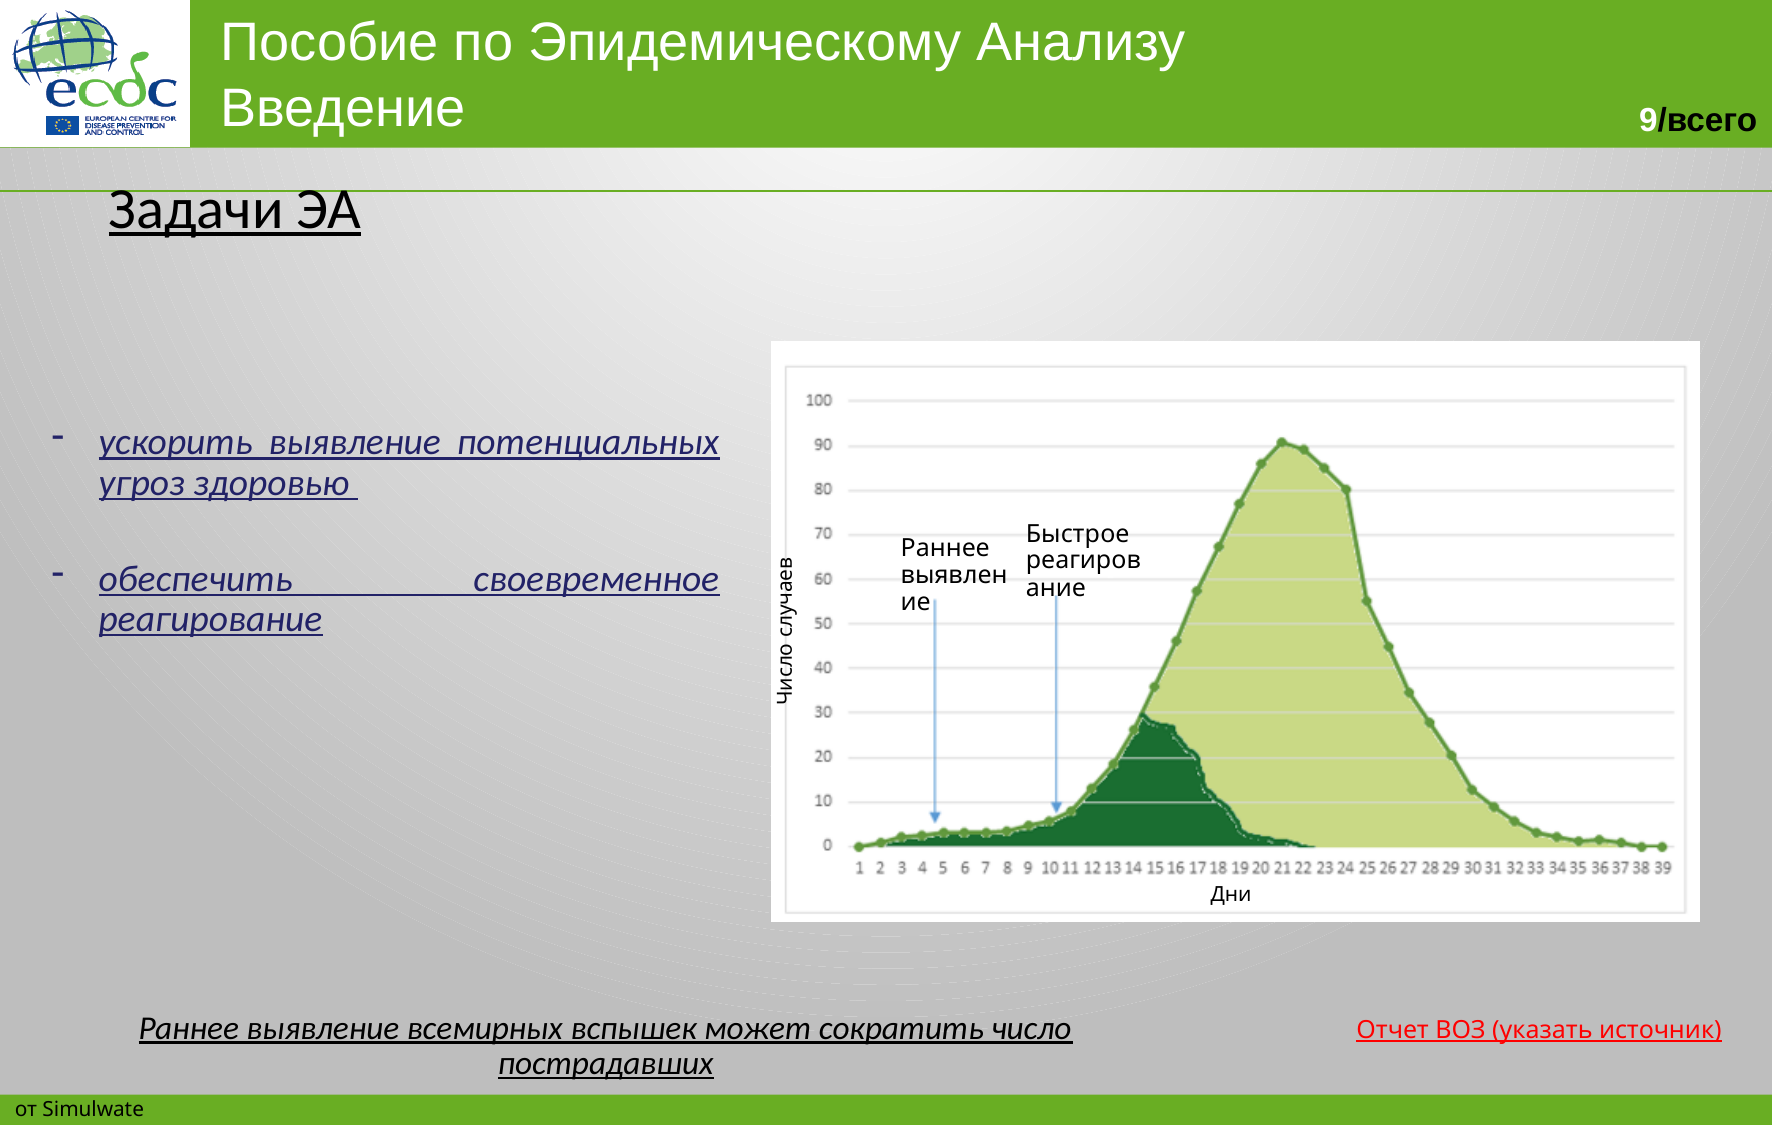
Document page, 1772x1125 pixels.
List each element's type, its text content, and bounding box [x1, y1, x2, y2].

picture [770, 341, 1701, 922]
text_box Отчет ВОЗ (указать источник) [1269, 1009, 1772, 1052]
text_box Раннее выявление всемирных вспышек может сократить число пострадавших [37, 1003, 1174, 1090]
text_box Задачи ЭА [83, 170, 387, 249]
text_box ускорить выявление потенциальных угроз здоровью обеспечить своевременное реагирование [36, 414, 735, 647]
picture [0, 0, 190, 147]
